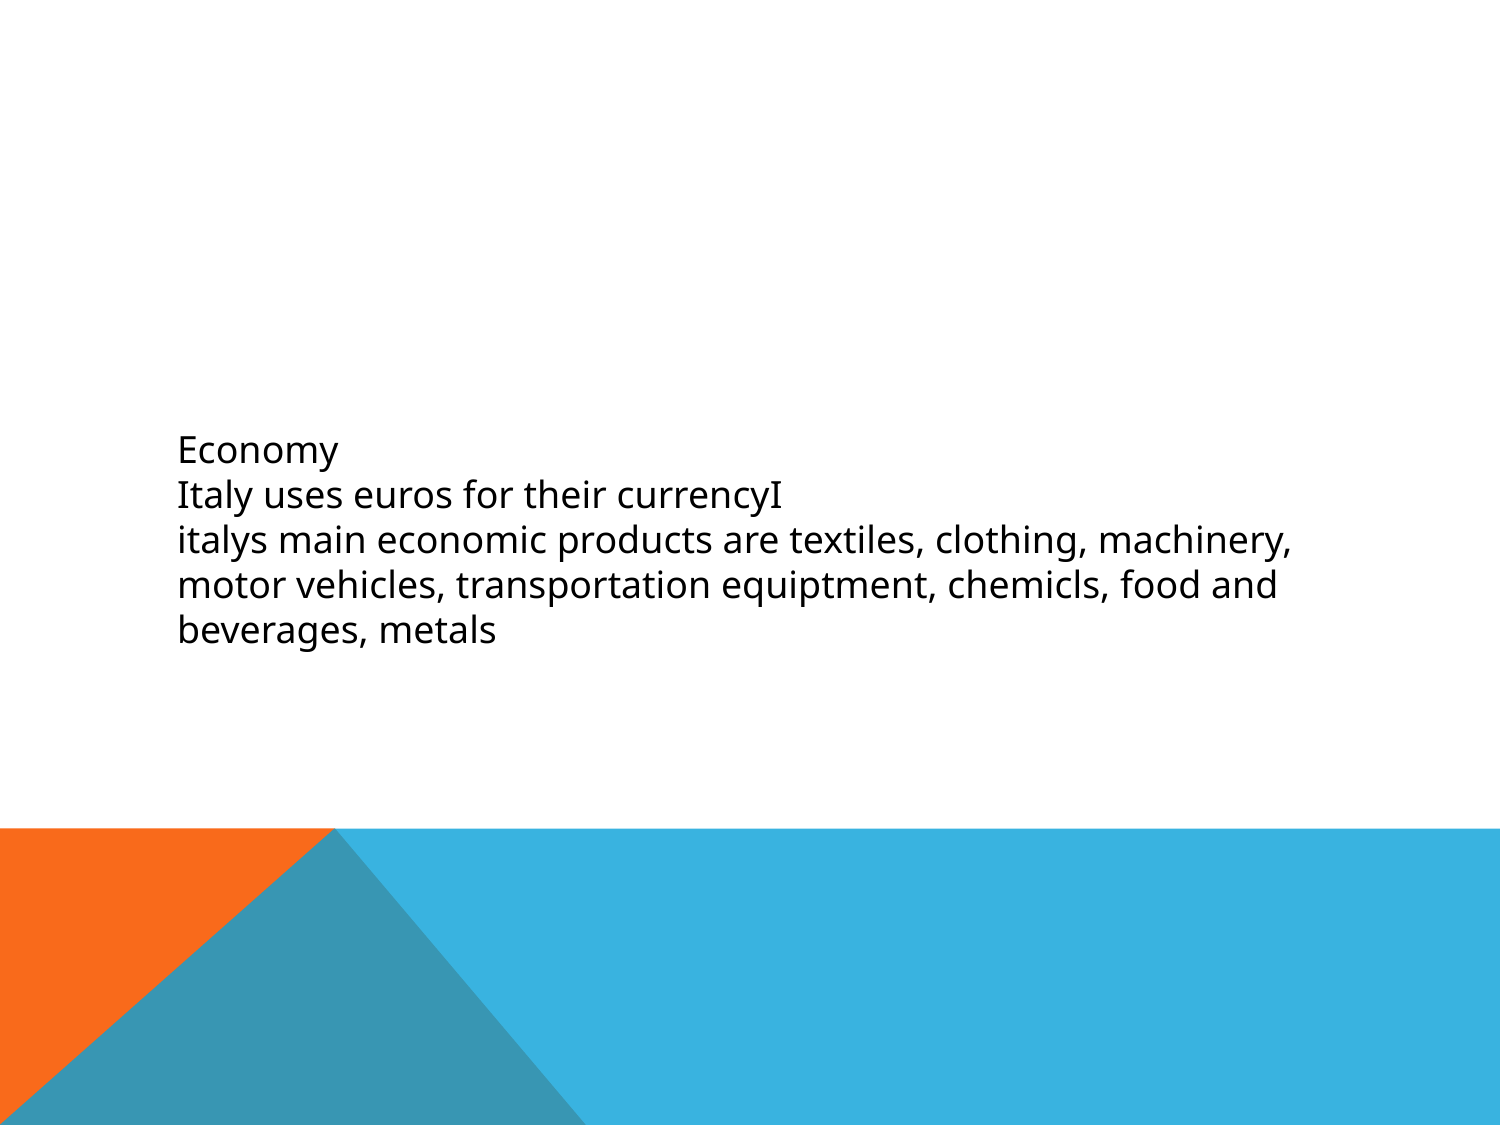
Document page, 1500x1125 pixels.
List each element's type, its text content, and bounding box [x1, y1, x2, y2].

text_box Economy Italy uses euros for their currencyI italys main economic products are textiles, clothing, machinery, motor vehicles, transportation equiptment, chemicls, food and beverages, metals [162, 418, 1370, 659]
